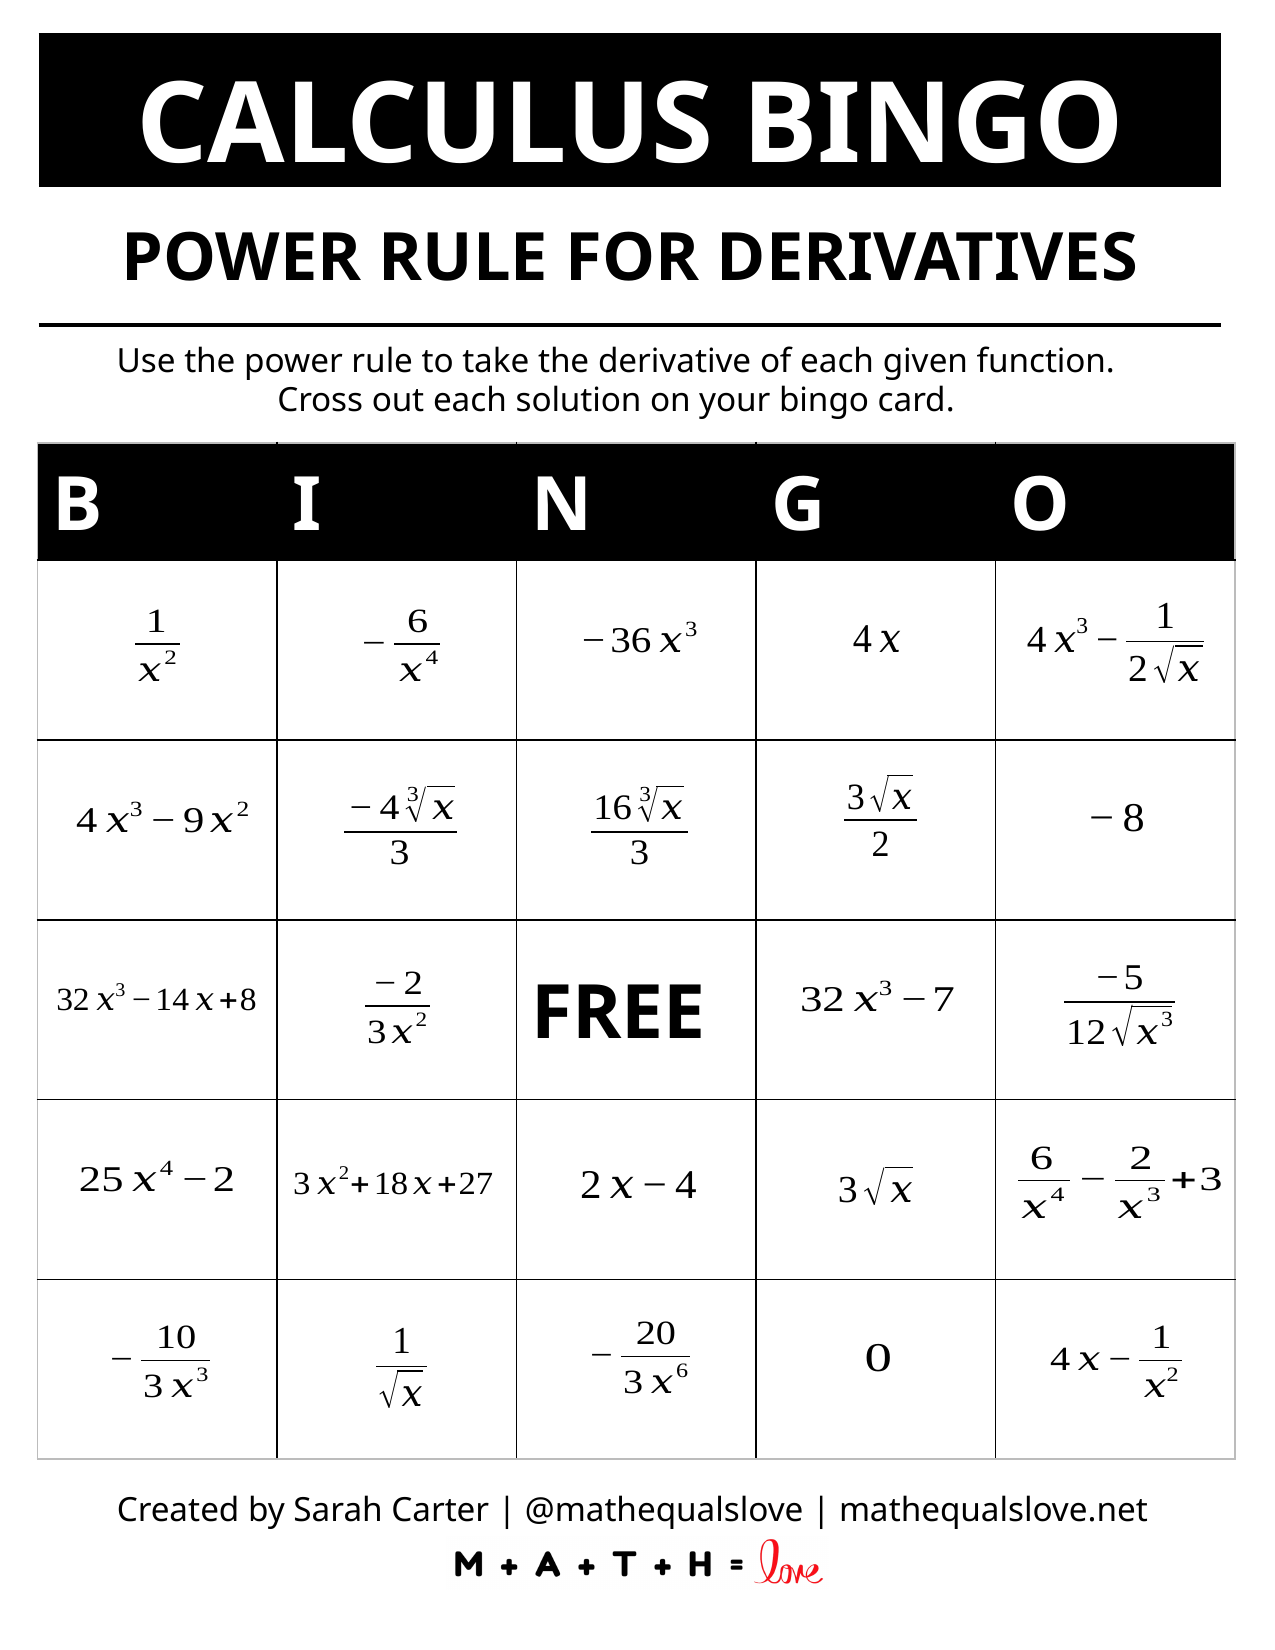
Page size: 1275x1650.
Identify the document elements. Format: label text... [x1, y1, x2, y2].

table_cell [517, 741, 755, 919]
table_cell [278, 921, 516, 1099]
table_cell [517, 561, 755, 739]
table_cell [38, 561, 276, 739]
table_cell [278, 1100, 516, 1279]
table_cell [757, 1100, 995, 1279]
text_box Created by Sarah Carter | @mathequalslove | mathequalslove.net [53, 1481, 1222, 1536]
table_cell [38, 1100, 276, 1279]
text_box Use the power rule to take the derivative of each given function. Cross out each solution on your bingo card. [28, 331, 1214, 426]
table_cell [996, 741, 1234, 919]
table_cell [38, 741, 276, 919]
table_header I [278, 444, 516, 559]
table_cell [757, 561, 995, 739]
table_cell [278, 561, 516, 739]
table_cell [278, 741, 516, 919]
table_cell FREE [517, 921, 755, 1099]
table_cell [38, 921, 276, 1099]
table_cell [517, 1100, 755, 1279]
table_cell [38, 1280, 276, 1458]
table_cell [757, 1280, 995, 1458]
table_cell [278, 1280, 516, 1458]
table_header G [757, 444, 995, 559]
table_cell POWER RULE FOR DERIVATIVES [39, 187, 1221, 323]
table_cell [996, 1280, 1234, 1458]
table_cell [996, 561, 1234, 739]
table_cell [517, 1280, 755, 1458]
table_cell [757, 741, 995, 919]
table_cell [996, 921, 1234, 1099]
table_cell [996, 1100, 1234, 1279]
table_header B [38, 444, 276, 559]
table_header N [517, 444, 755, 559]
table_cell [757, 921, 995, 1099]
table_header CALCULUS BINGO [39, 36, 1221, 183]
picture [446, 1536, 829, 1590]
table_header O [996, 444, 1234, 559]
